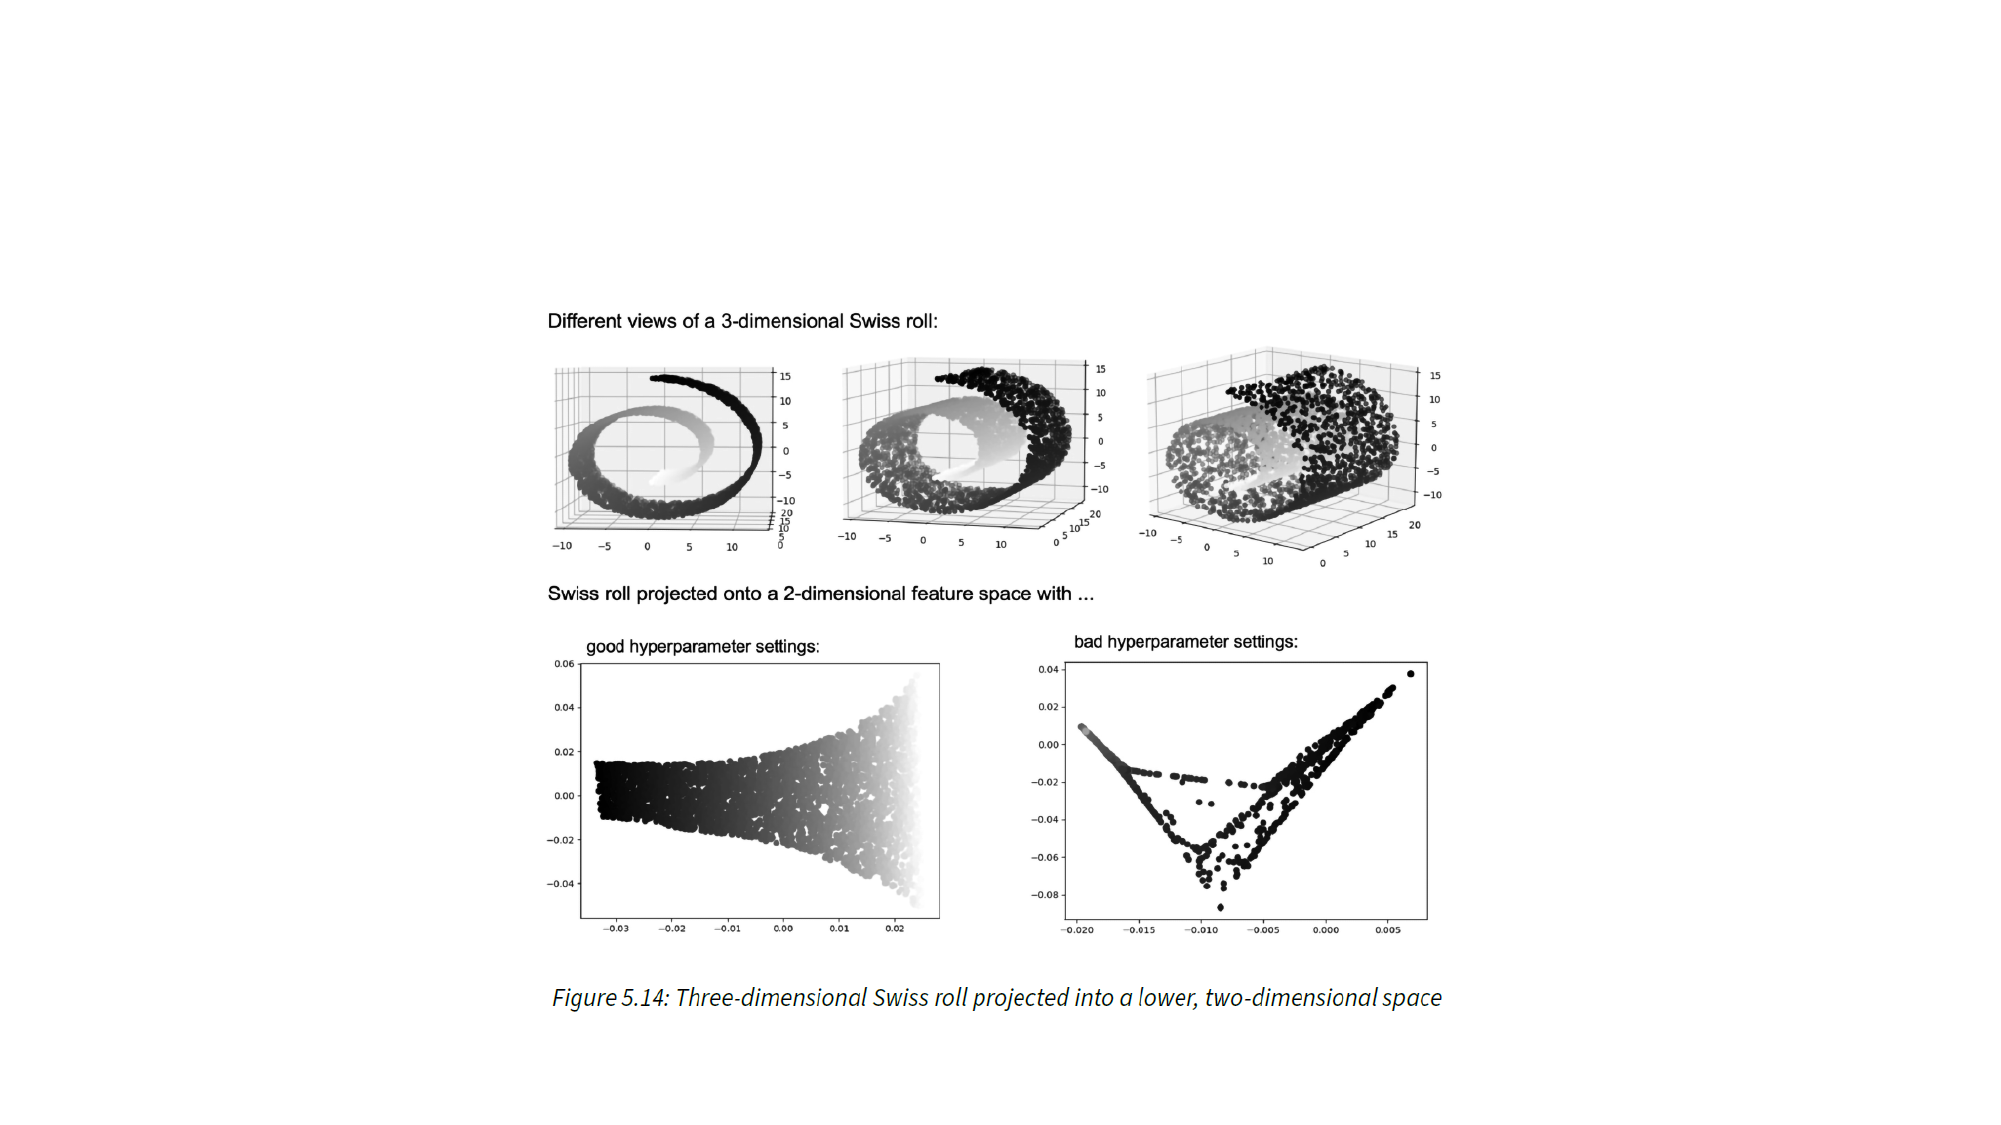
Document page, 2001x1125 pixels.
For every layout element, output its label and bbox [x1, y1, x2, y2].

list [537, 299, 1463, 1014]
